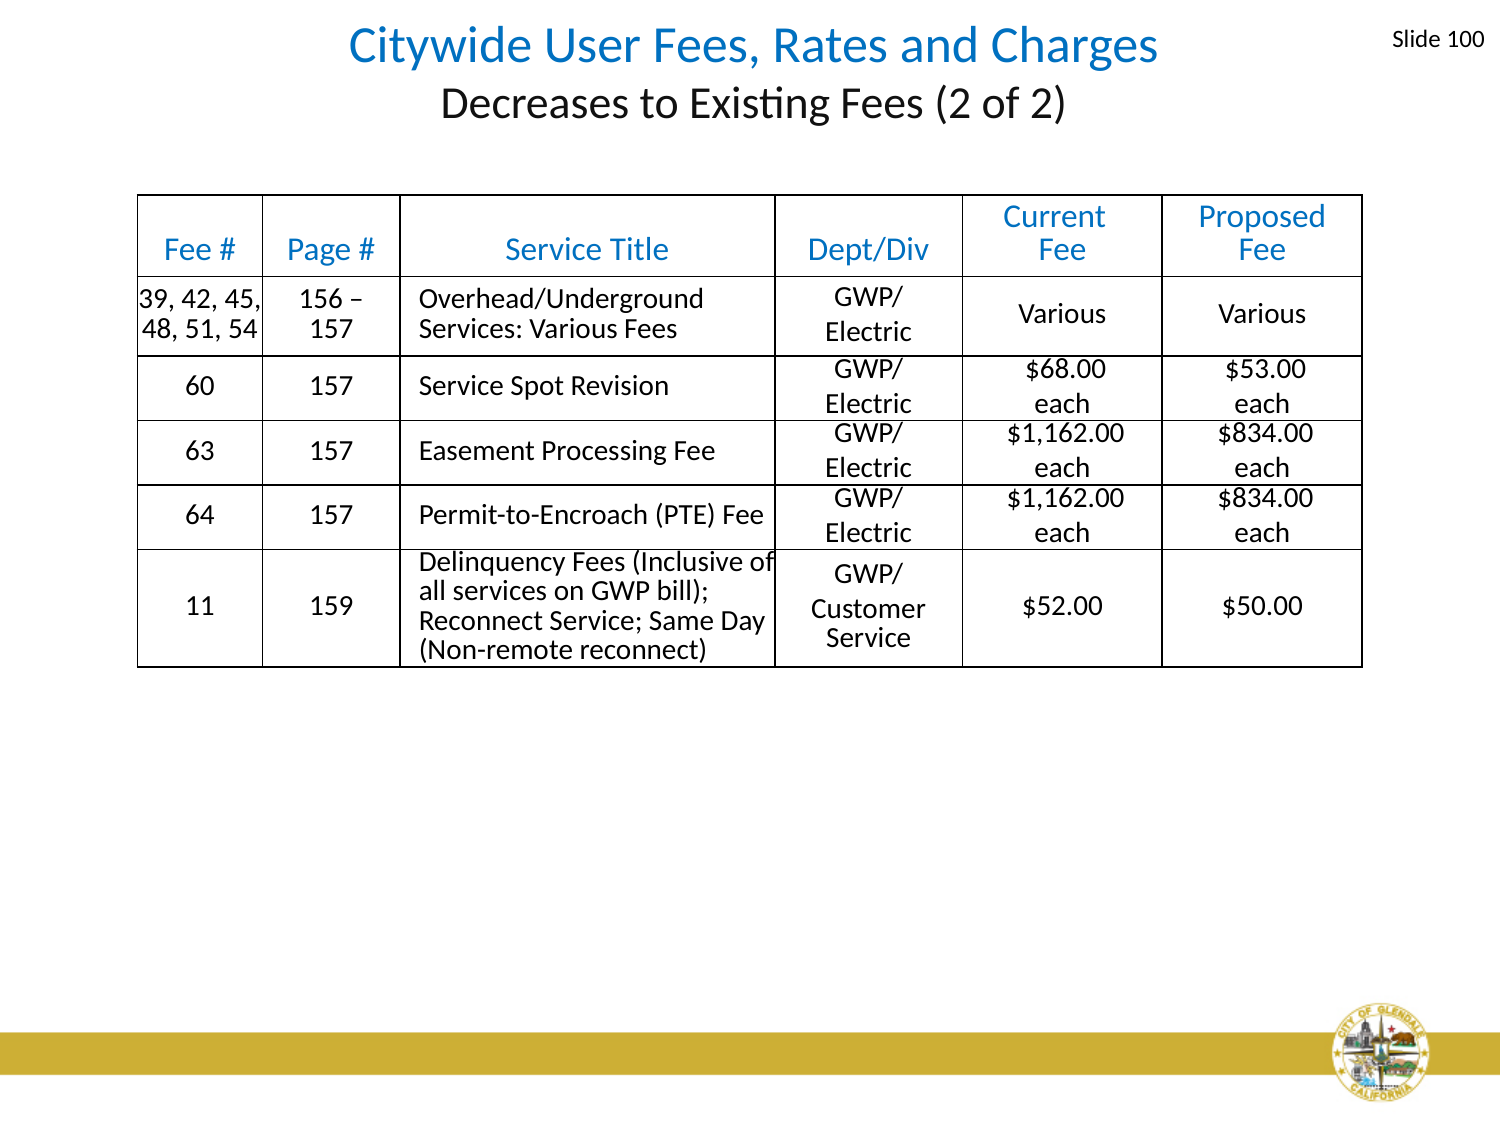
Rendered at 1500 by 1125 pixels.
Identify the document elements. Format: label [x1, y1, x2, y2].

table_cell [138, 357, 262, 420]
table_header [776, 196, 962, 276]
table_cell [776, 357, 962, 420]
table_cell [1163, 277, 1361, 355]
picture [0, 0, 1500, 1125]
table_cell [776, 277, 962, 355]
text_box [78, 12, 1429, 125]
table_cell [263, 357, 399, 420]
table_cell [138, 277, 262, 355]
table_header [401, 196, 774, 276]
table_cell [401, 486, 774, 549]
table_cell [963, 421, 1161, 484]
table_cell [138, 421, 262, 484]
table_cell [963, 357, 1161, 420]
table_header [1163, 196, 1361, 276]
table_cell [776, 421, 962, 484]
table_cell [263, 486, 399, 549]
table_cell [263, 421, 399, 484]
table_cell [963, 277, 1161, 355]
table_cell [401, 550, 774, 666]
table_cell [138, 550, 262, 666]
table_cell [401, 277, 774, 355]
table_cell [776, 486, 962, 549]
table_header [263, 196, 399, 276]
table_cell [263, 550, 399, 666]
table_cell [776, 550, 962, 666]
slide_number [1149, 0, 1500, 75]
table_cell [963, 486, 1161, 549]
table_cell [963, 550, 1161, 666]
table_cell [1163, 550, 1361, 666]
table_cell [1163, 421, 1361, 484]
table_cell [1163, 357, 1361, 420]
table_cell [401, 421, 774, 484]
table_cell [1163, 486, 1361, 549]
table_cell [263, 277, 399, 355]
table_header [138, 196, 262, 276]
table_header [963, 196, 1161, 276]
table_cell [401, 357, 774, 420]
table_cell [138, 486, 262, 549]
